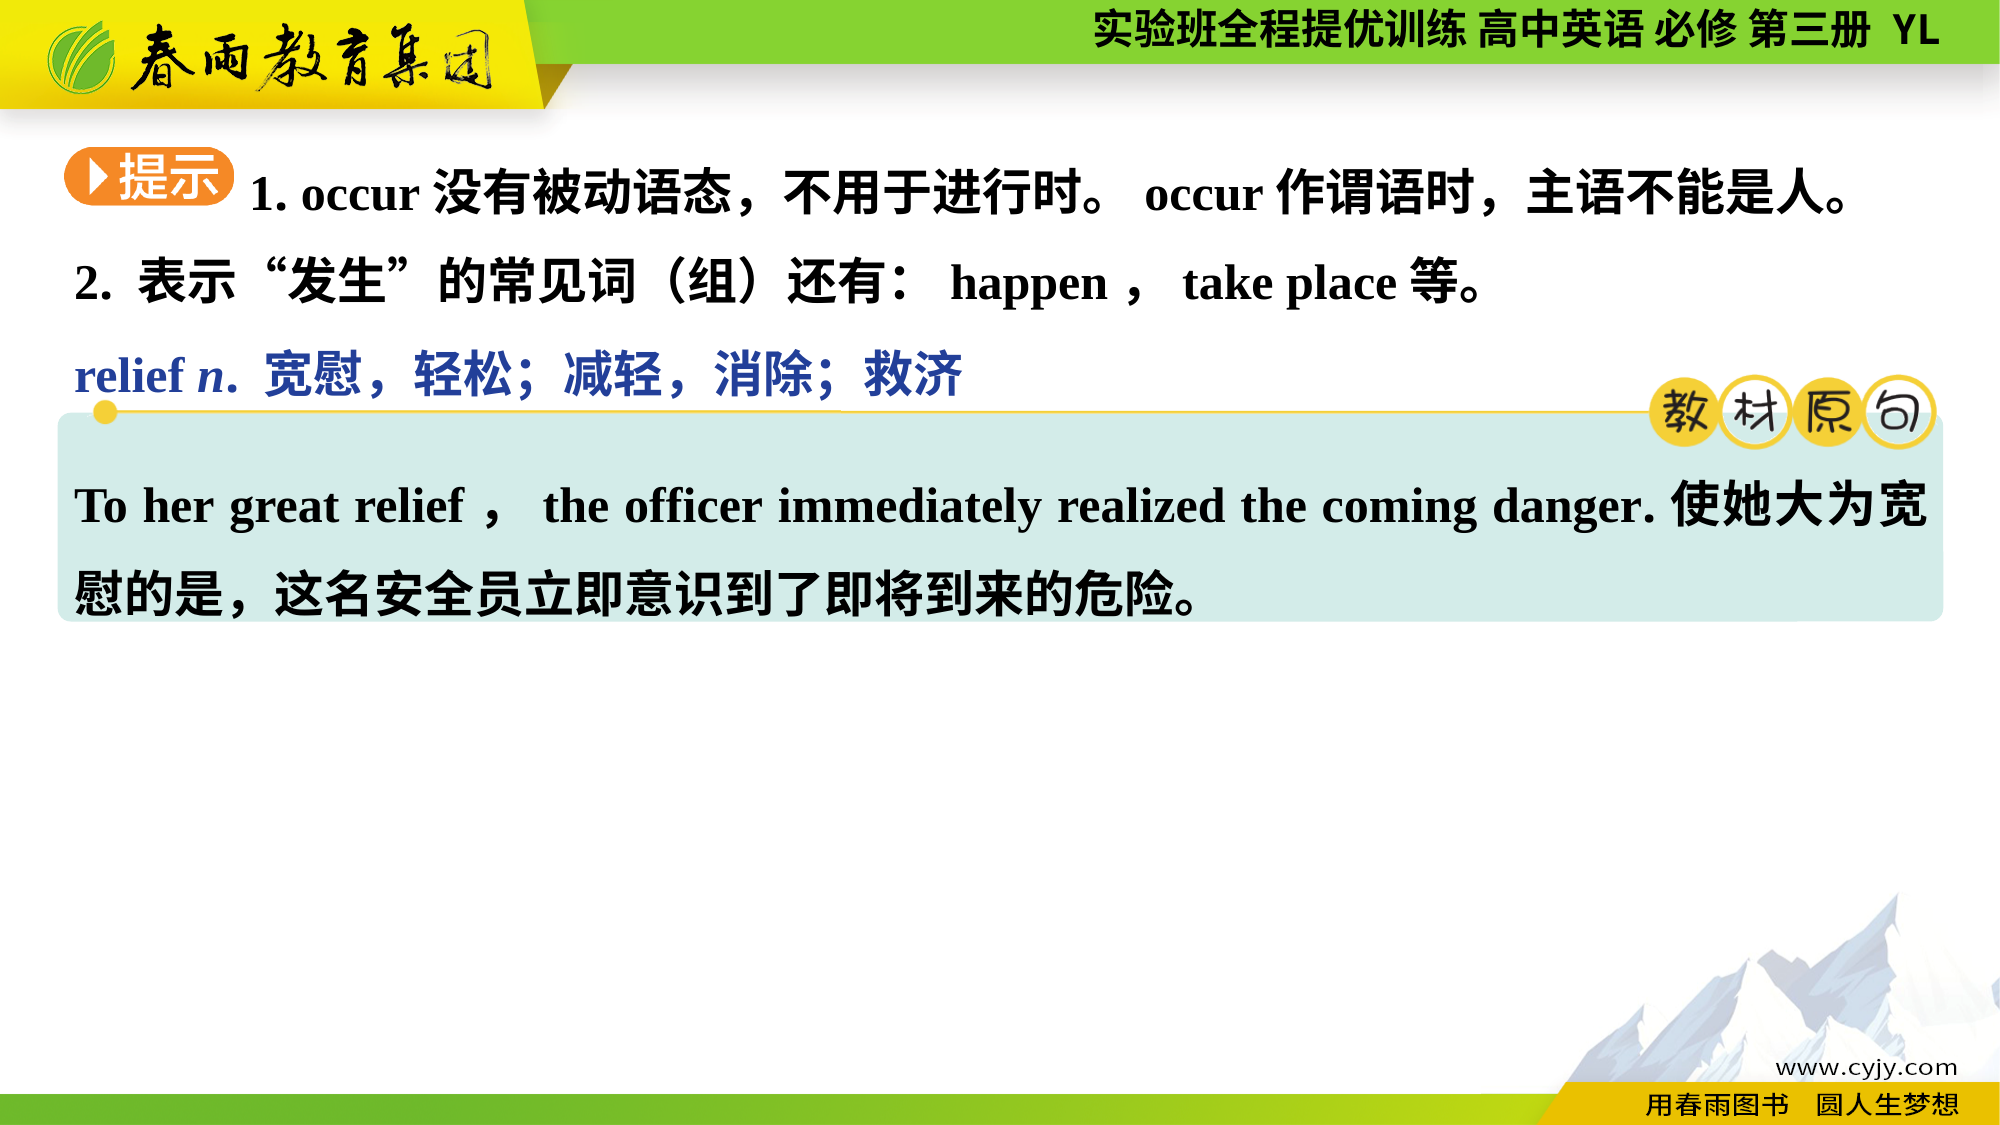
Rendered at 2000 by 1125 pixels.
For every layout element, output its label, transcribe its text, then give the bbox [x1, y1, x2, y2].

picture [0, 0, 2000, 1125]
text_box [87, 365, 1938, 452]
text_box relief n. 宽慰，轻松；减轻，消除；救济 To her great relief，the officer immediately realized the coming danger.使她大为宽慰的是，这名安全员立即意识到了即将到来的危险。 [59, 305, 1944, 630]
list 1. occur没有被动语态，不用于进行时。occur作谓语时，主语不能是人。 2. 表示“发生”的常见词（组）还有：happen，take place等。 [59, 122, 1944, 305]
